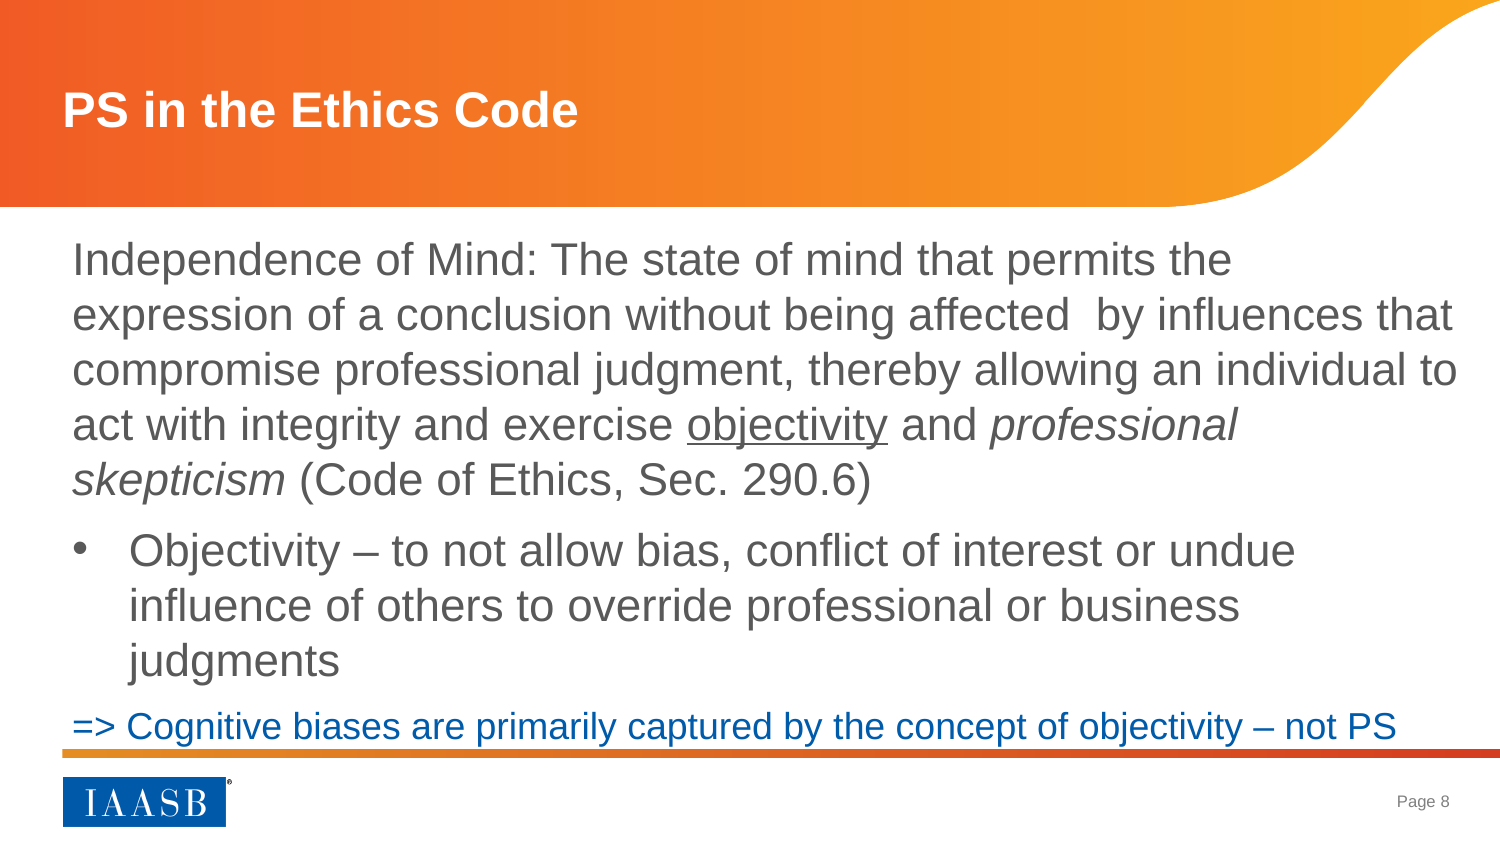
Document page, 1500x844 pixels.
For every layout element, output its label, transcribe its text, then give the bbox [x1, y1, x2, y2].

list Independence of Mind: The state of mind that permits the expression of a conclusion without being affected by influences that compromise professional judgment, thereby allowing an individual to act with integrity and exercise objectivity and professional skepticism (Code of Ethics, Sec. 290.6) Objectivity – to not allow bias, conflict of interest or undue influence of others to override professional or business judgments => Cognitive biases are primarily captured by the concept of objectivity – not PS [0, 221, 1475, 747]
picture [63, 777, 232, 827]
title PS in the Ethics Code [62, 75, 1300, 141]
picture [0, 0, 1500, 207]
